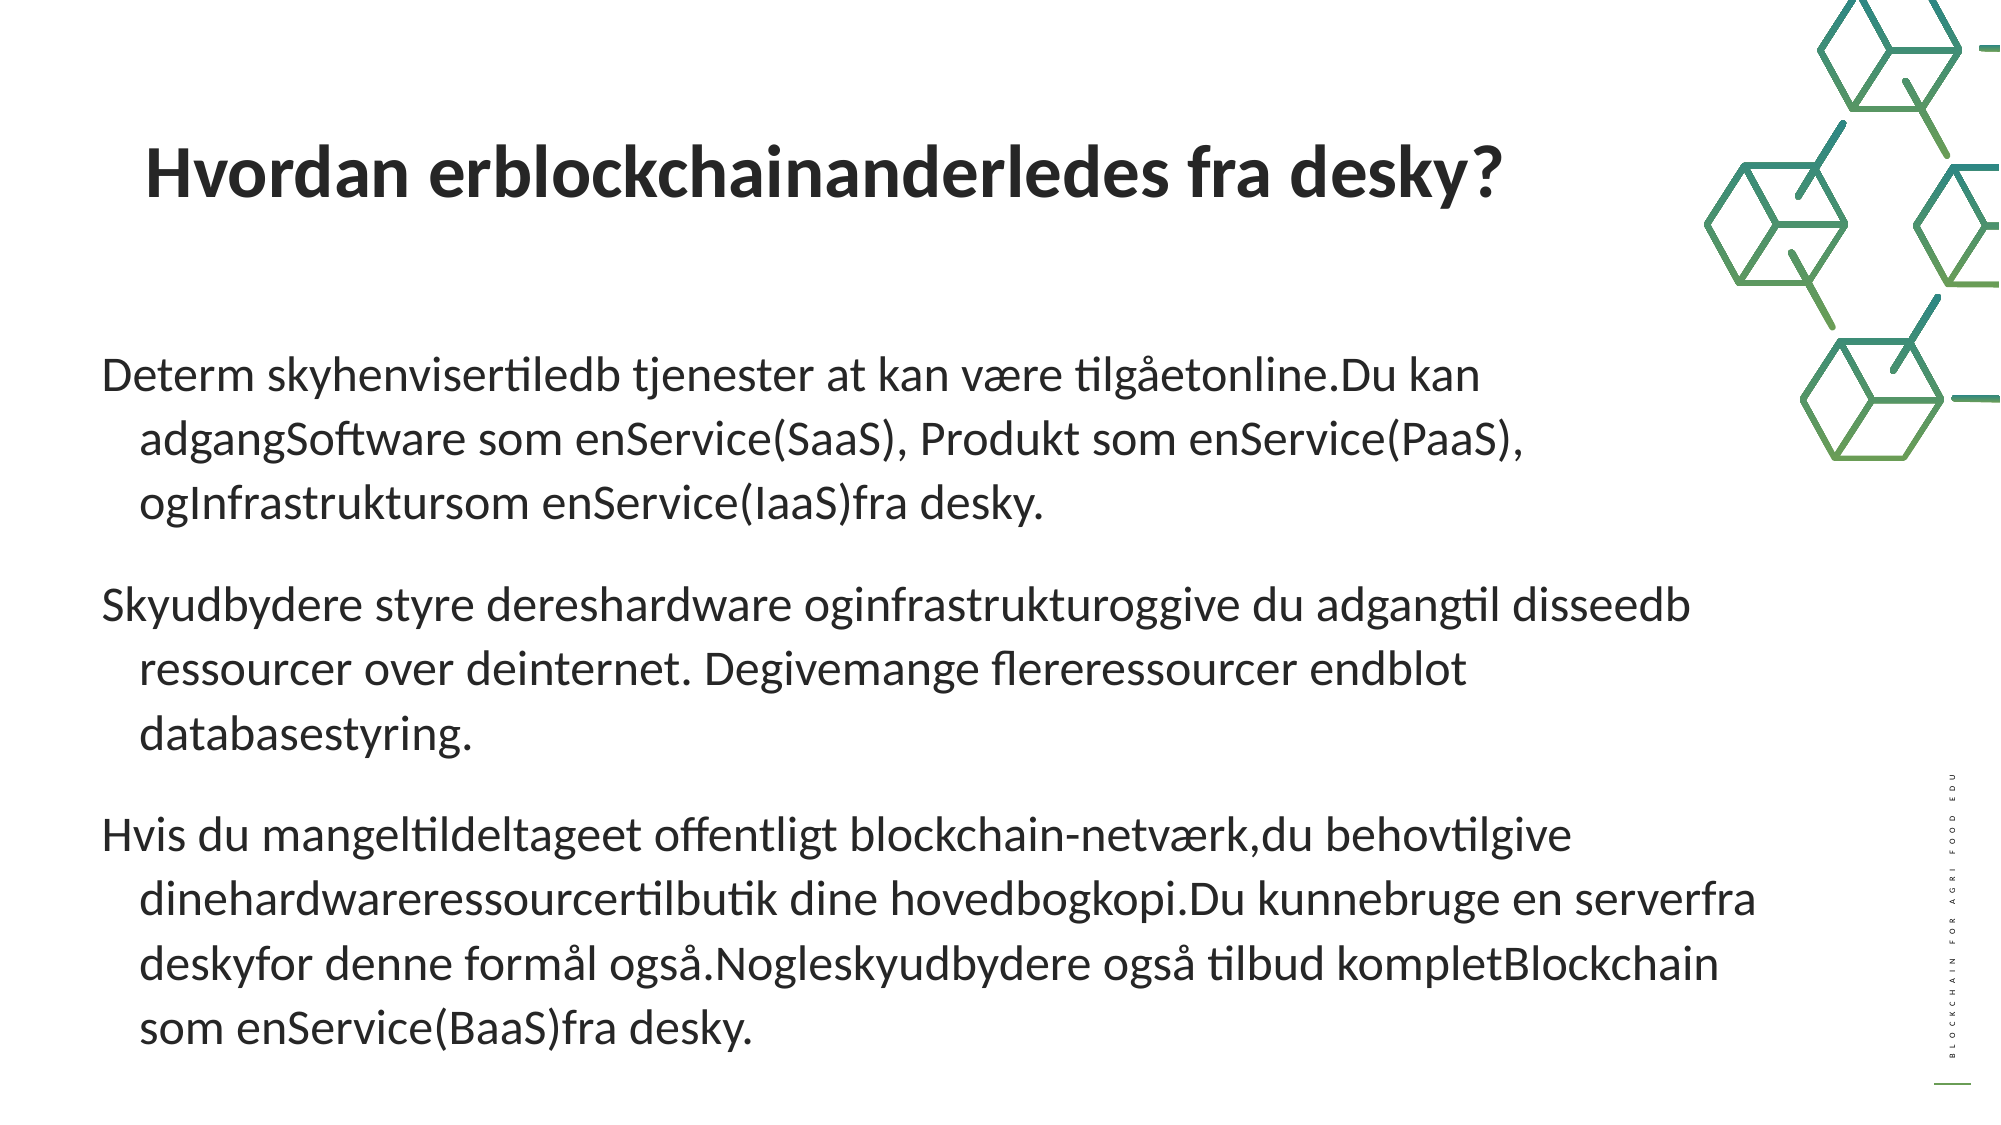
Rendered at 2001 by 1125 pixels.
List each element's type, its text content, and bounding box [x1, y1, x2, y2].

list Determ skyhenvisertiledb tjenester at kan være tilgåetonline.Du kan adgangSoftware som enService(SaaS), Produkt som enService(PaaS), ogInfrastruktursom enService(IaaS)fra desky. Skyudbydere styre dereshardware oginfrastrukturoggive du adgangtil disseedb ressourcer over deinternet. Degivemange flereressourcer endblot databasestyring. Hvis du mangeltildeltageet offentligt blockchain-netværk,du behovtilgive dinehardwareressourcertilbutik dine hovedbogkopi.Du kunnebruge en serverfra deskyfor denne formål også.Nogleskyudbydere også tilbud kompletBlockchain som enService(BaaS)fra desky. [86, 329, 1825, 1100]
list Hvordan erblockchainanderledes fra desky? [130, 124, 1704, 337]
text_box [1704, 0, 2000, 461]
